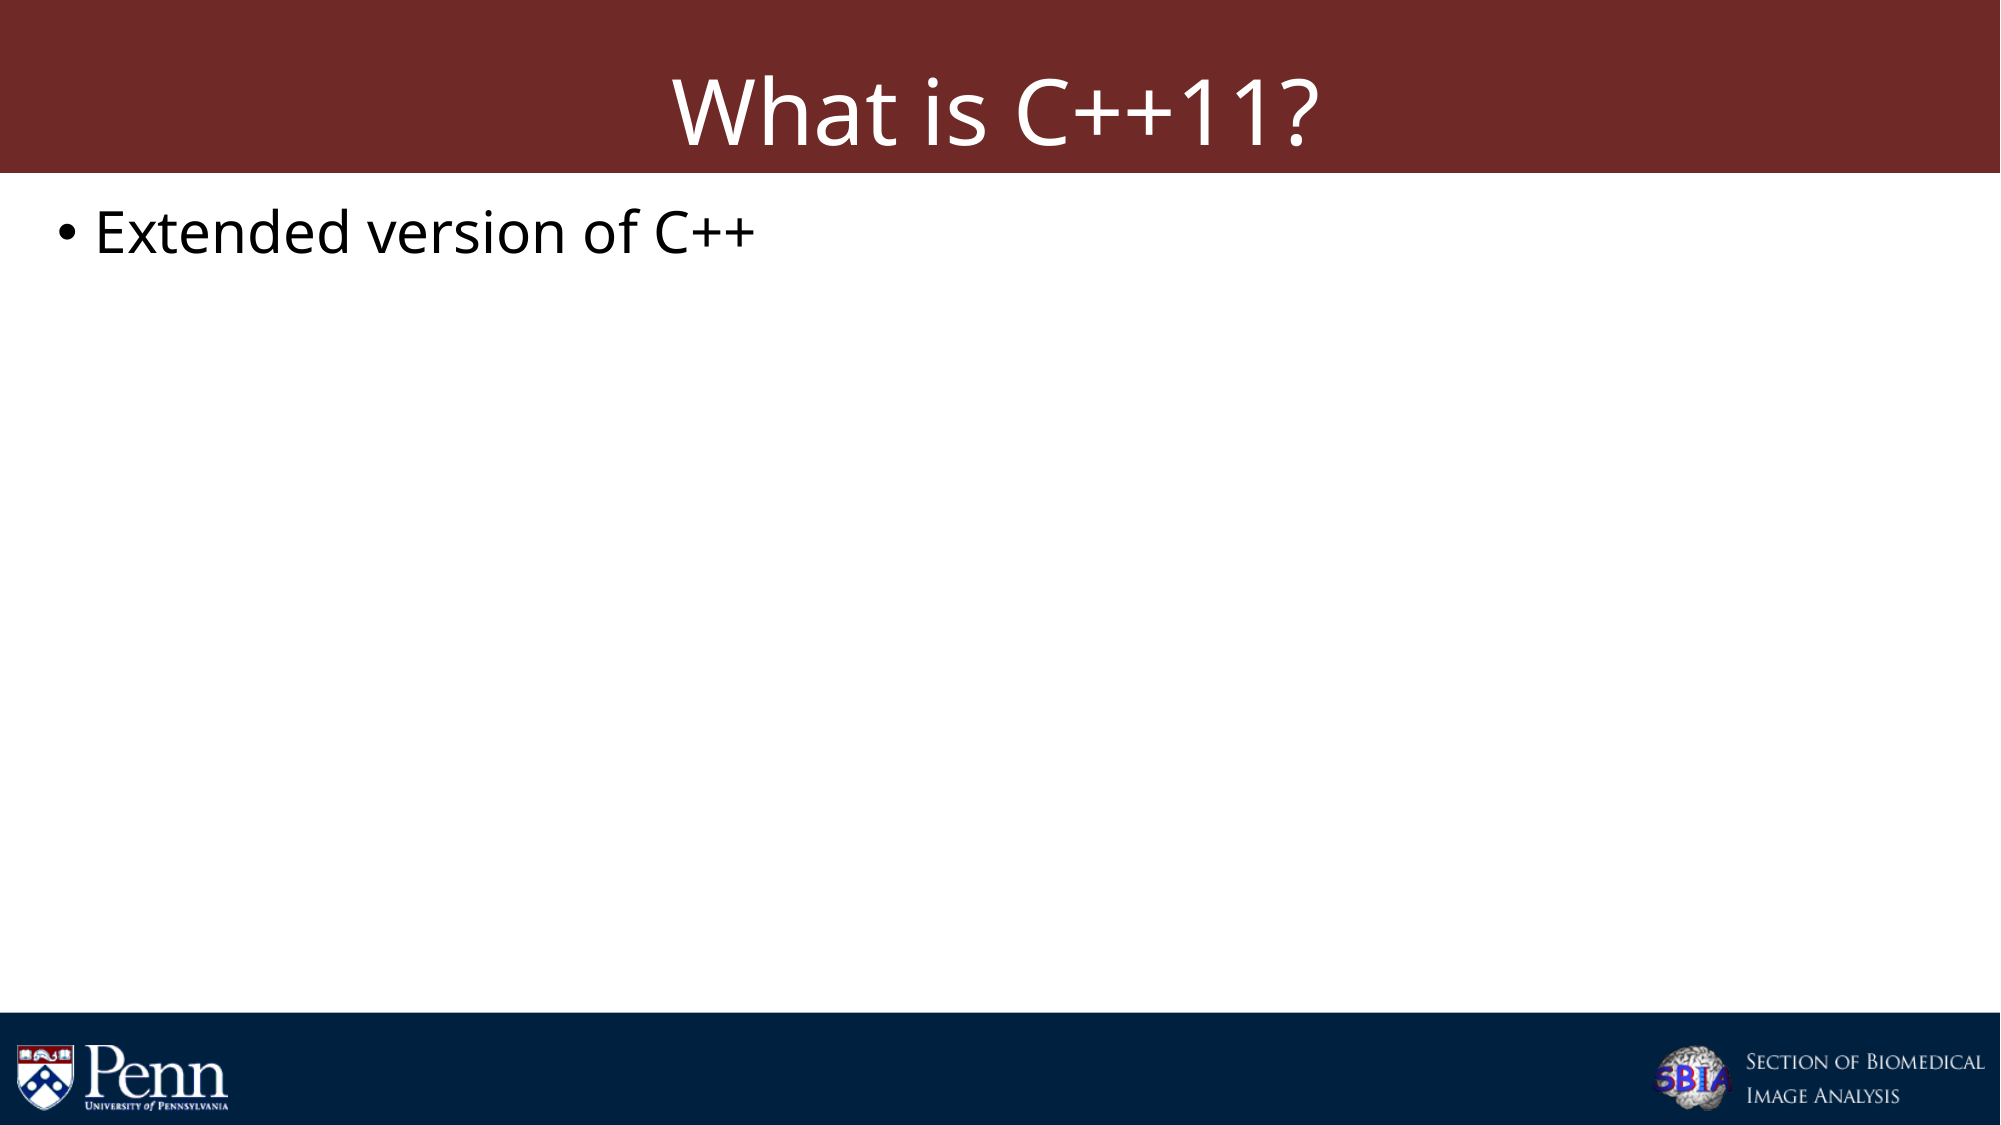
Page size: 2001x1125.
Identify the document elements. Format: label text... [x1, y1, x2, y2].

list Extended version of C++ [42, 195, 1952, 1009]
title What is C++11? [42, 0, 1952, 173]
picture [17, 1045, 228, 1111]
picture [1652, 1044, 1985, 1112]
